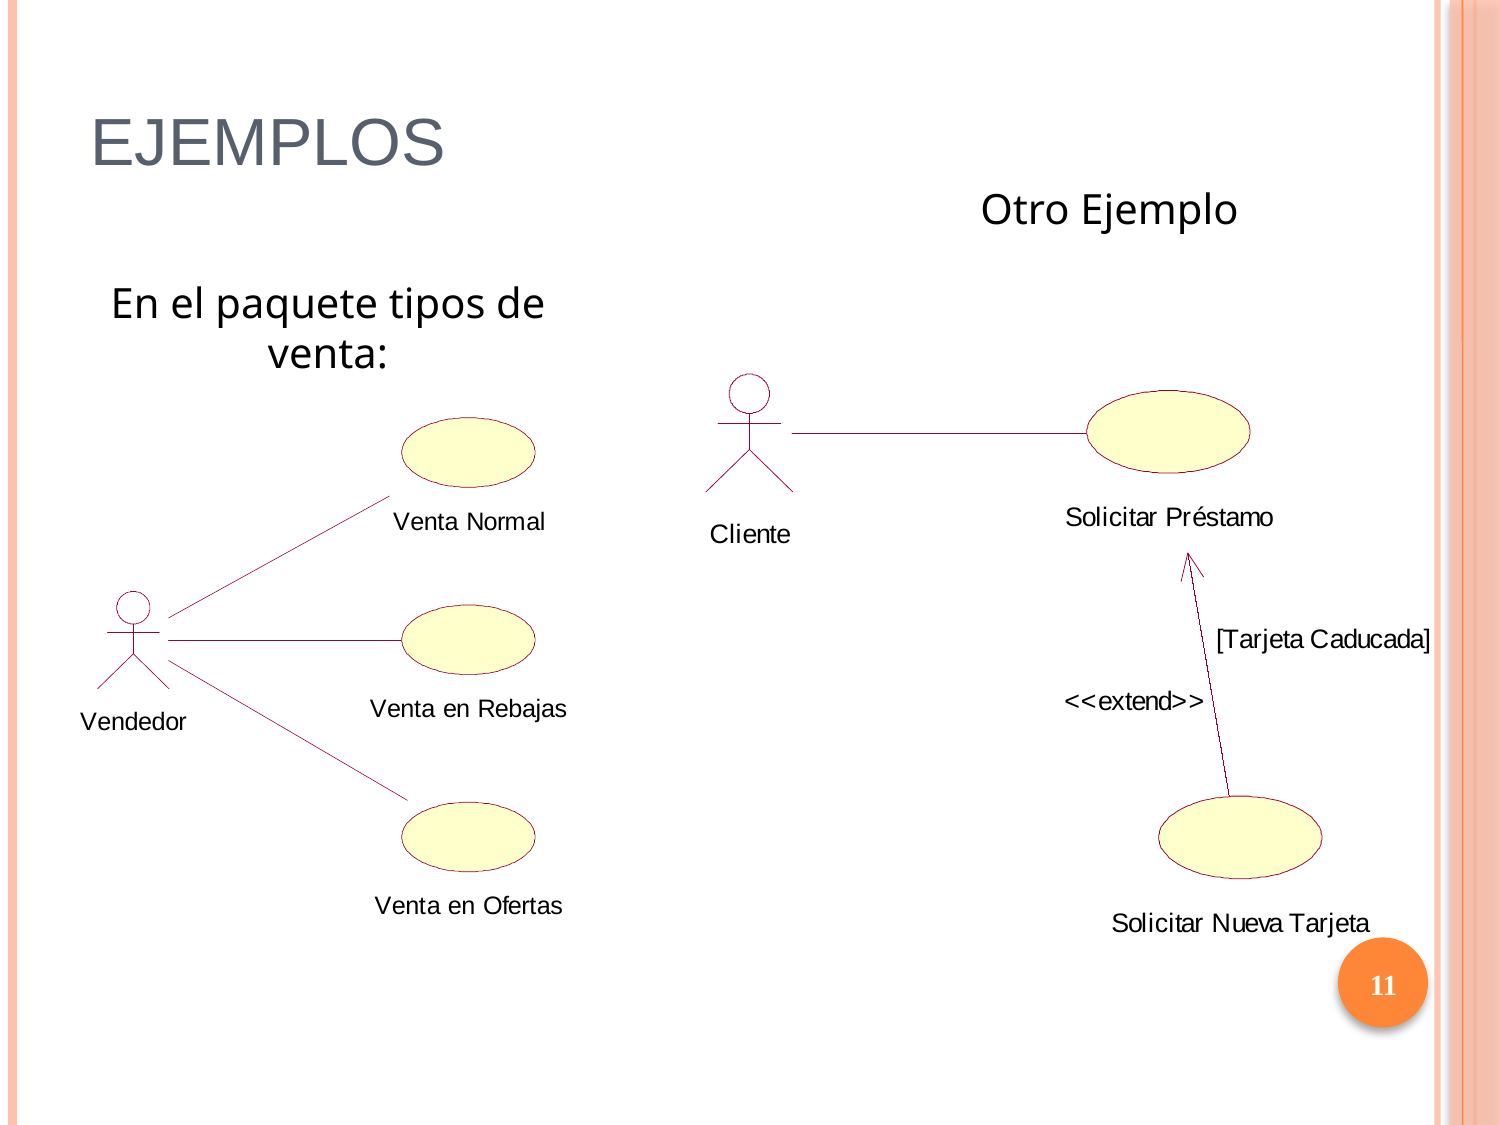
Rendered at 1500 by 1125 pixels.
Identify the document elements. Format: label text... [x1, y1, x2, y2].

picture [0, 339, 1500, 1008]
slide_number 11 [1333, 1019, 1434, 1026]
text_box Otro Ejemplo [965, 175, 1254, 241]
title Ejemplos [75, 45, 1300, 233]
text_box En el paquete tipos de venta: [35, 269, 621, 385]
